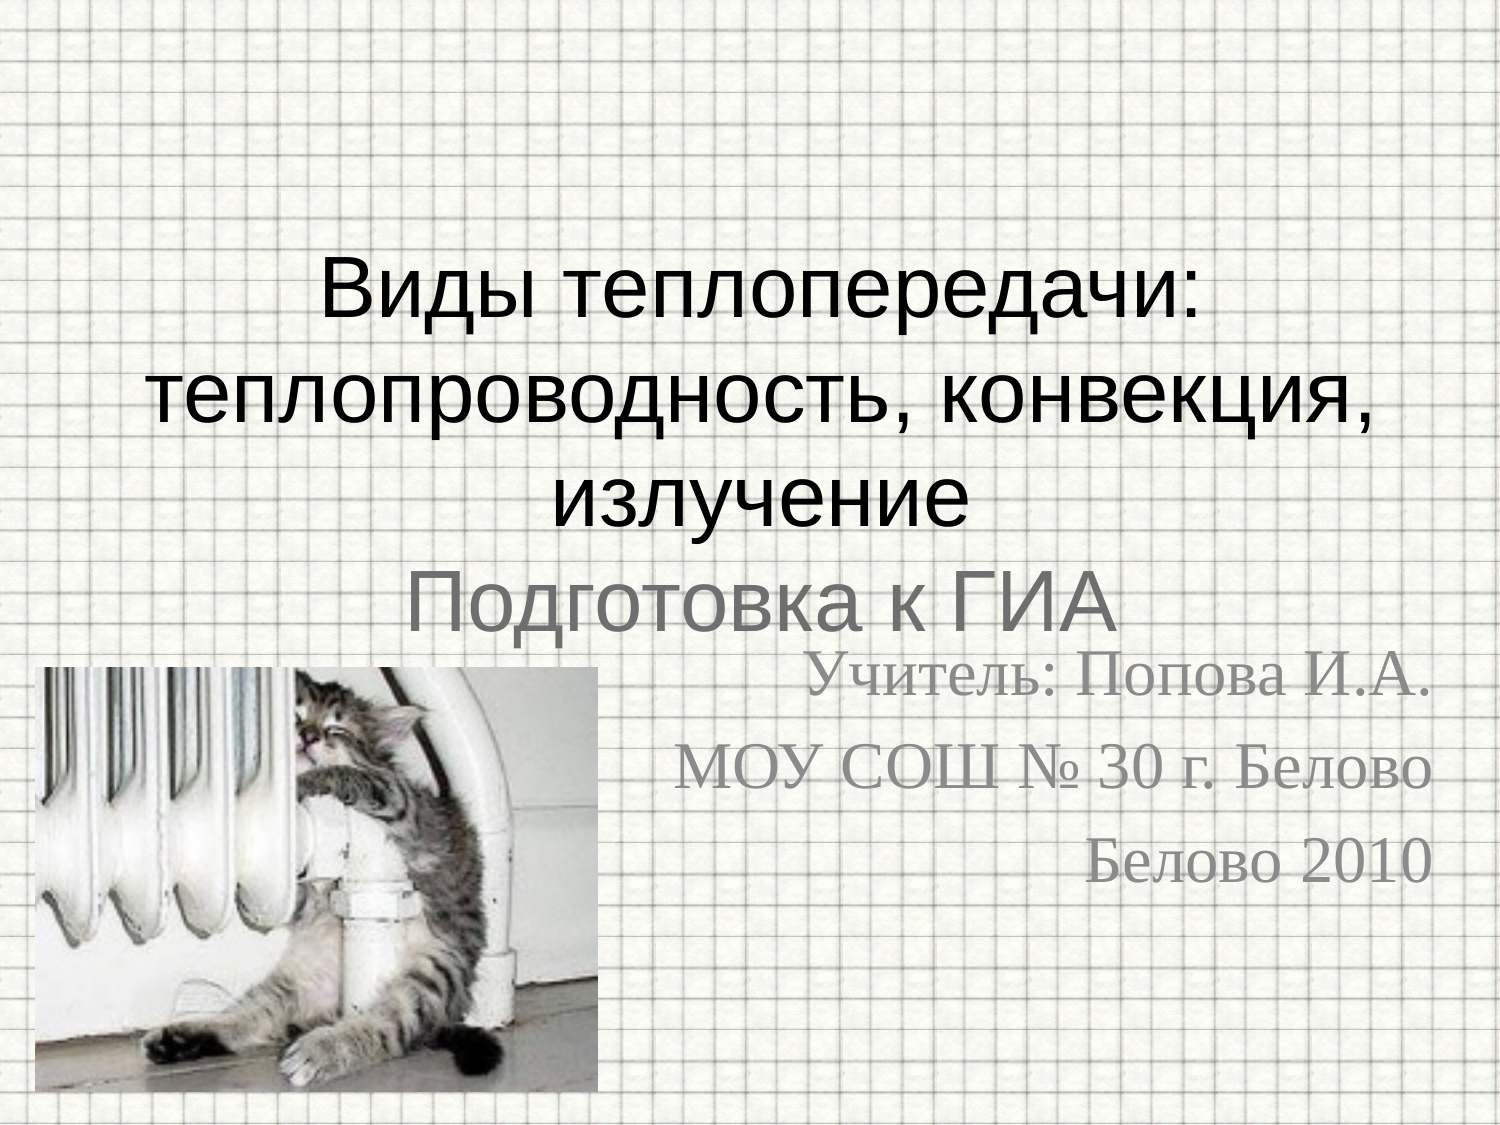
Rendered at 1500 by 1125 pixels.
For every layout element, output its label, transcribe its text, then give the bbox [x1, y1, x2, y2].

picture [0, 0, 1500, 1125]
subtitle Учитель: Попова И.А. МОУ СОШ № 30 г. Белово Белово 2010 [234, 657, 1450, 909]
title Виды теплопередачи: теплопроводность, конвекция, излучение Подготовка к ГИА [23, 222, 1500, 657]
